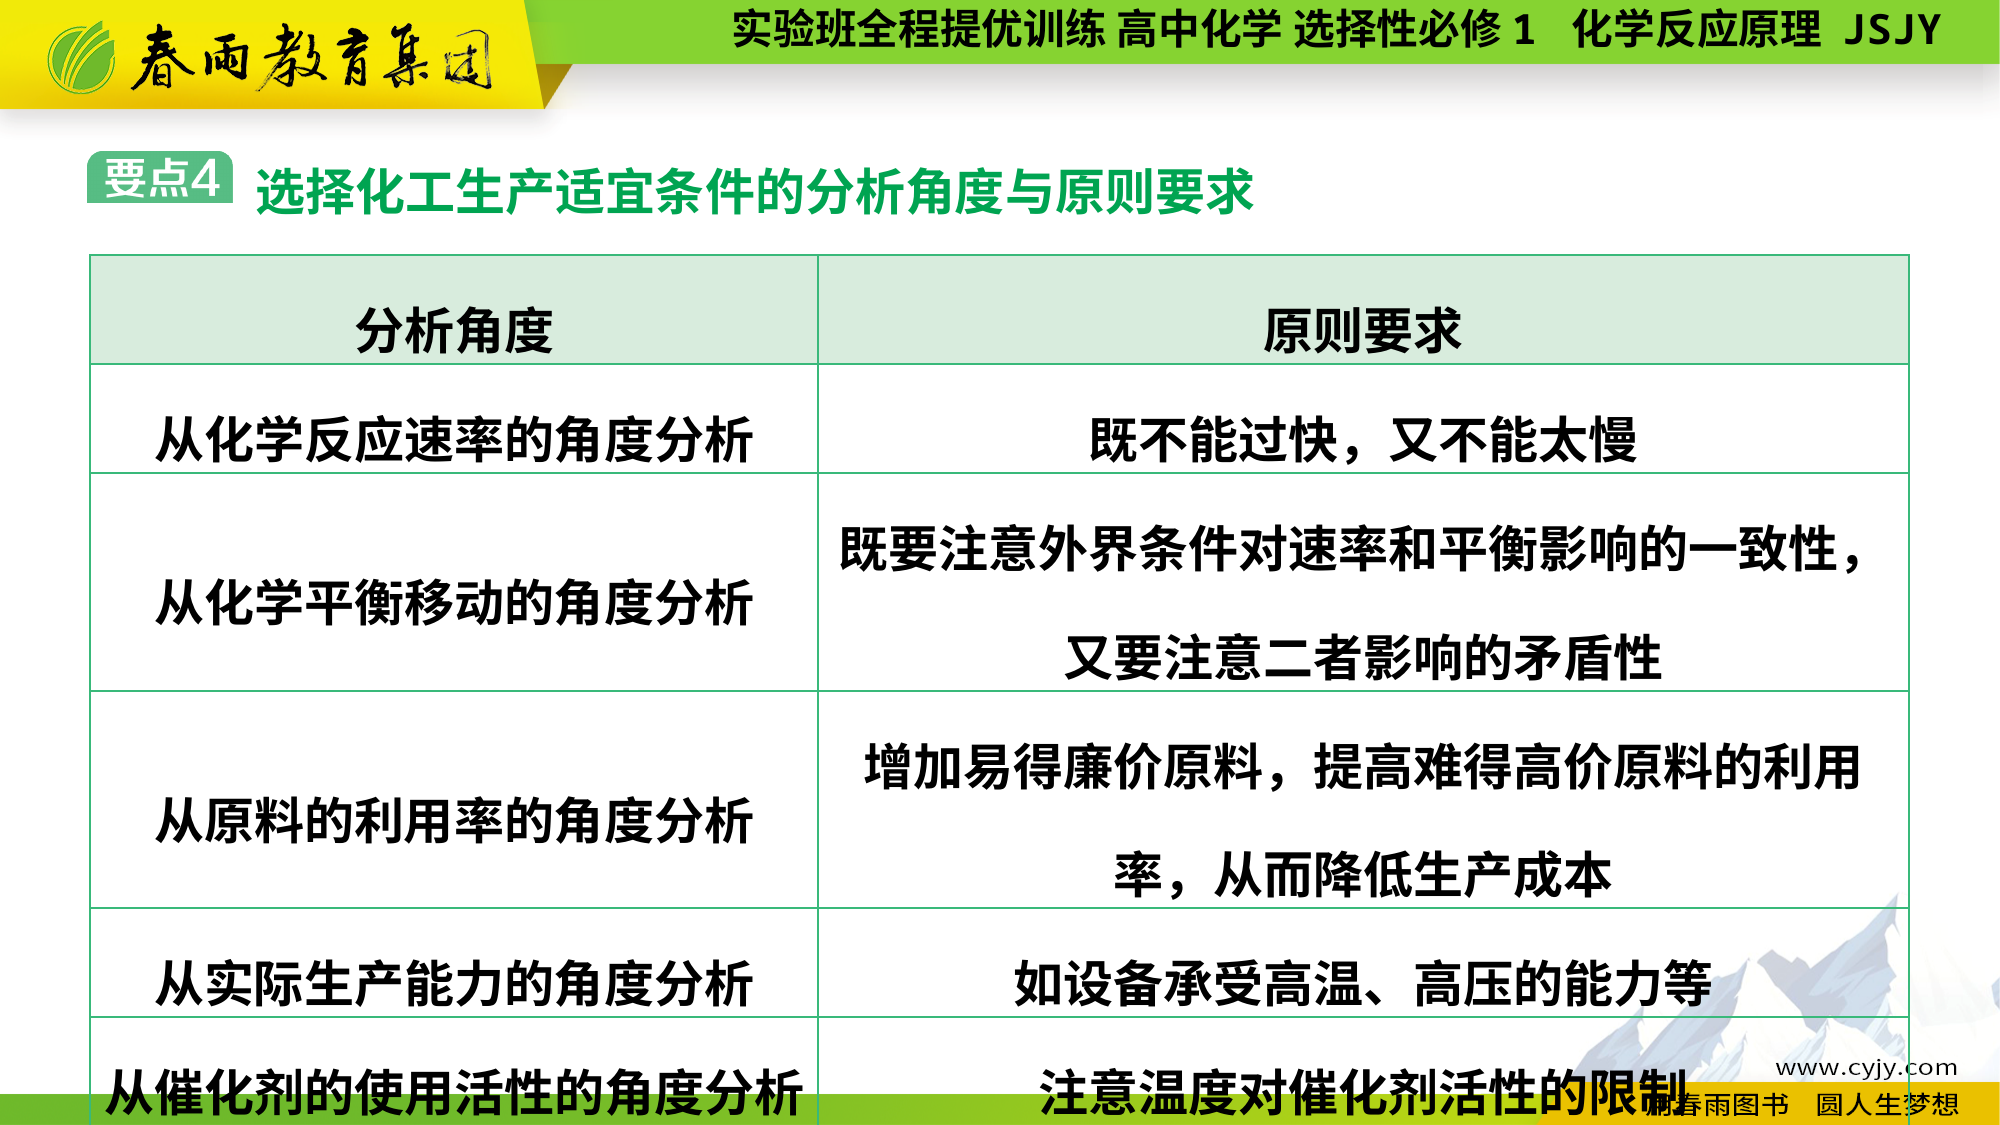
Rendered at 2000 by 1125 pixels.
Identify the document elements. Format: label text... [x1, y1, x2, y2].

table_cell 从化学平衡移动的角度分析 [91, 474, 817, 690]
table_header 分析角度 [91, 256, 817, 363]
table_cell 从实际生产能力的角度分析 [91, 909, 817, 1016]
table_cell 既不能过快，又不能太慢 [819, 365, 1908, 472]
table_cell 从化学反应速率的角度分析 [91, 365, 817, 472]
table_cell 从催化剂的使用活性的角度分析 [91, 1018, 817, 1125]
table_cell 既要注意外界条件对速率和平衡影响的一致性，又要注意二者影响的矛盾性 [819, 474, 1908, 690]
table_cell 从原料的利用率的角度分析 [91, 692, 817, 907]
table_cell 如设备承受高温、高压的能力等 [819, 909, 1908, 1016]
table_header 原则要求 [819, 256, 1908, 363]
picture [0, 0, 2000, 1125]
list 选择化工生产适宜条件的分析角度与原则要求 [59, 122, 1944, 217]
table_cell 增加易得廉价原料，提高难得高价原料的利用率，从而降低生产成本 [819, 692, 1908, 907]
table_cell 注意温度对催化剂活性的限制 [819, 1018, 1908, 1125]
